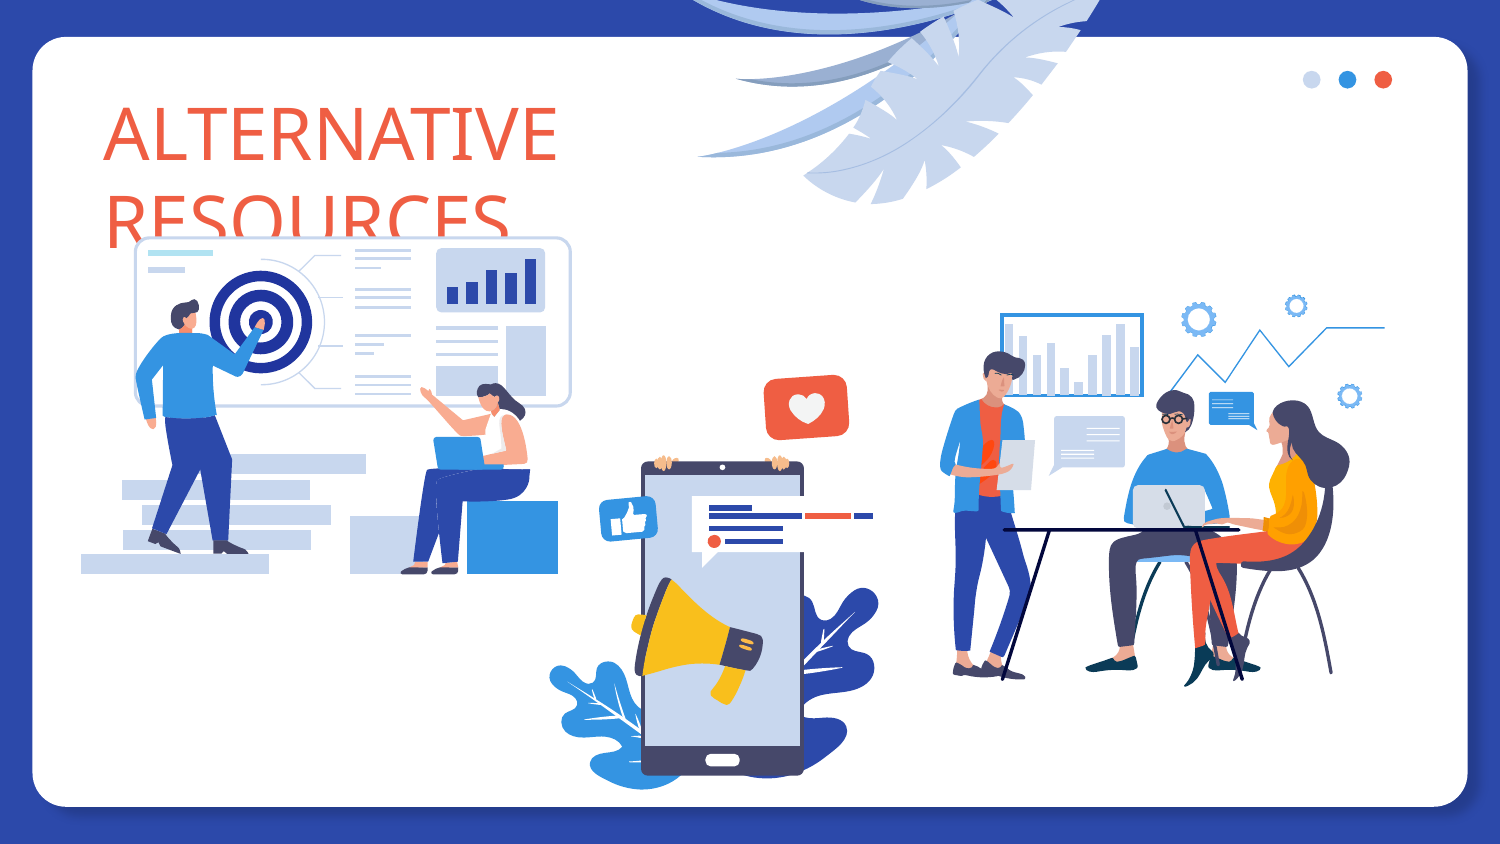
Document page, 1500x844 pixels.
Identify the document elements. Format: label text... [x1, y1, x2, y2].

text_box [939, 294, 1385, 687]
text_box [545, 374, 899, 804]
title ALTERNATIVE RESOURCES [88, 72, 749, 167]
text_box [80, 237, 571, 575]
